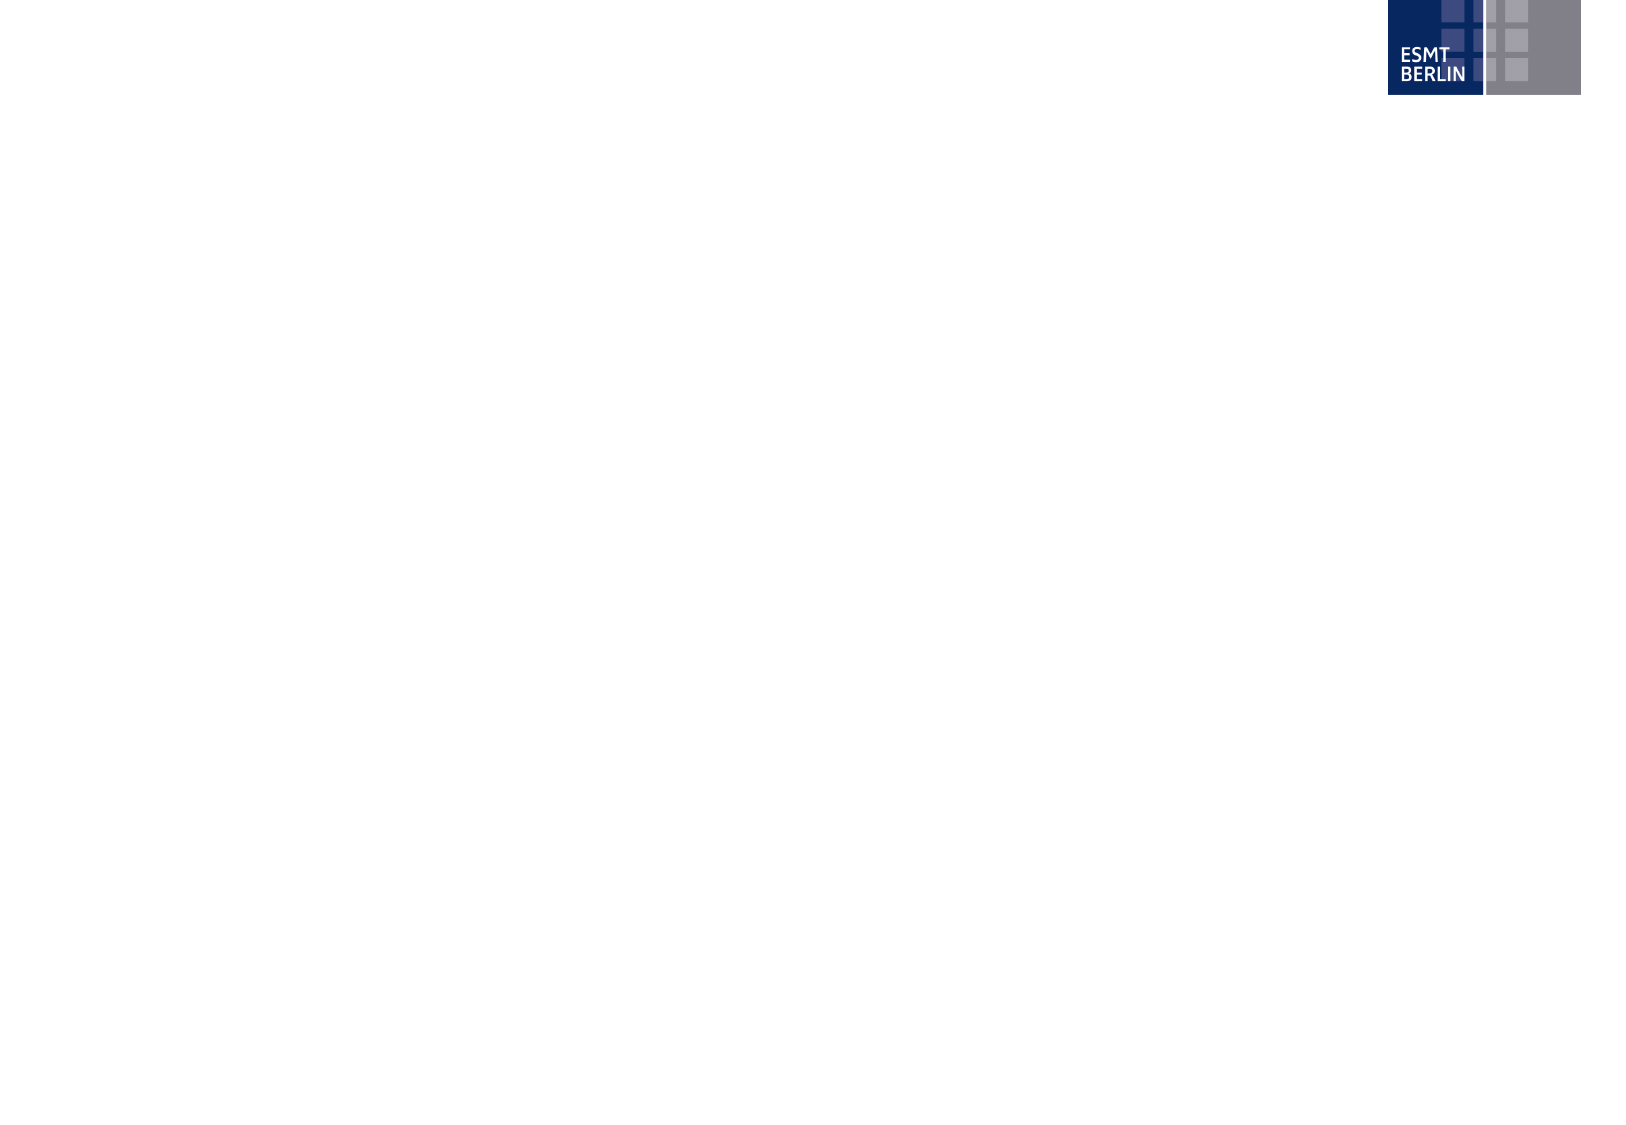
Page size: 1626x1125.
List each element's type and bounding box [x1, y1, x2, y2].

picture [1388, 0, 1581, 95]
